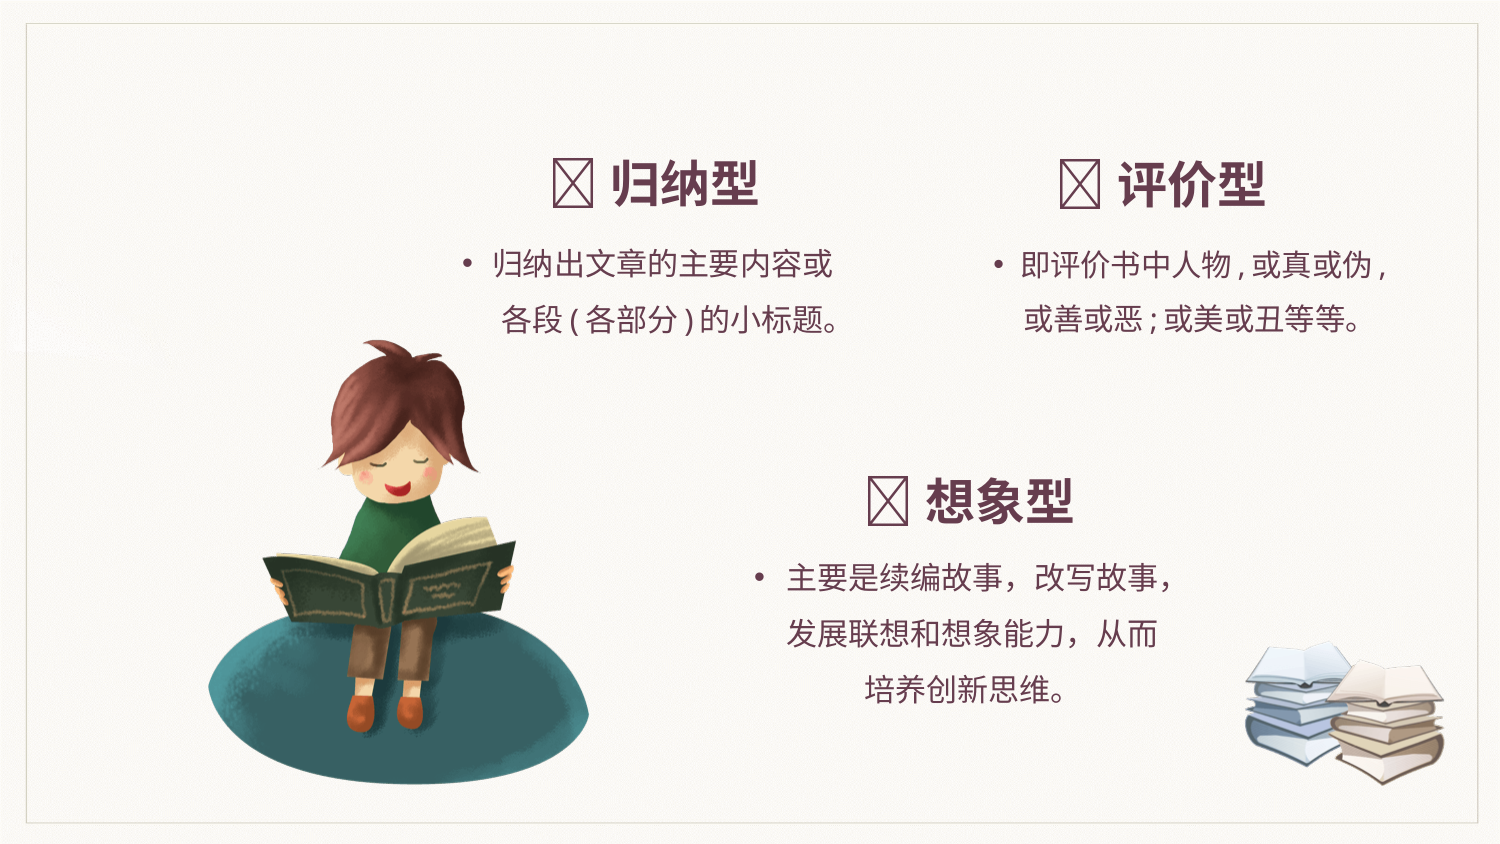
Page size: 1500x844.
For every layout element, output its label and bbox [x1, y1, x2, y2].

picture [0, 0, 1500, 844]
text_box [447, 147, 852, 381]
text_box [978, 147, 1392, 382]
text_box [821, 468, 1192, 719]
